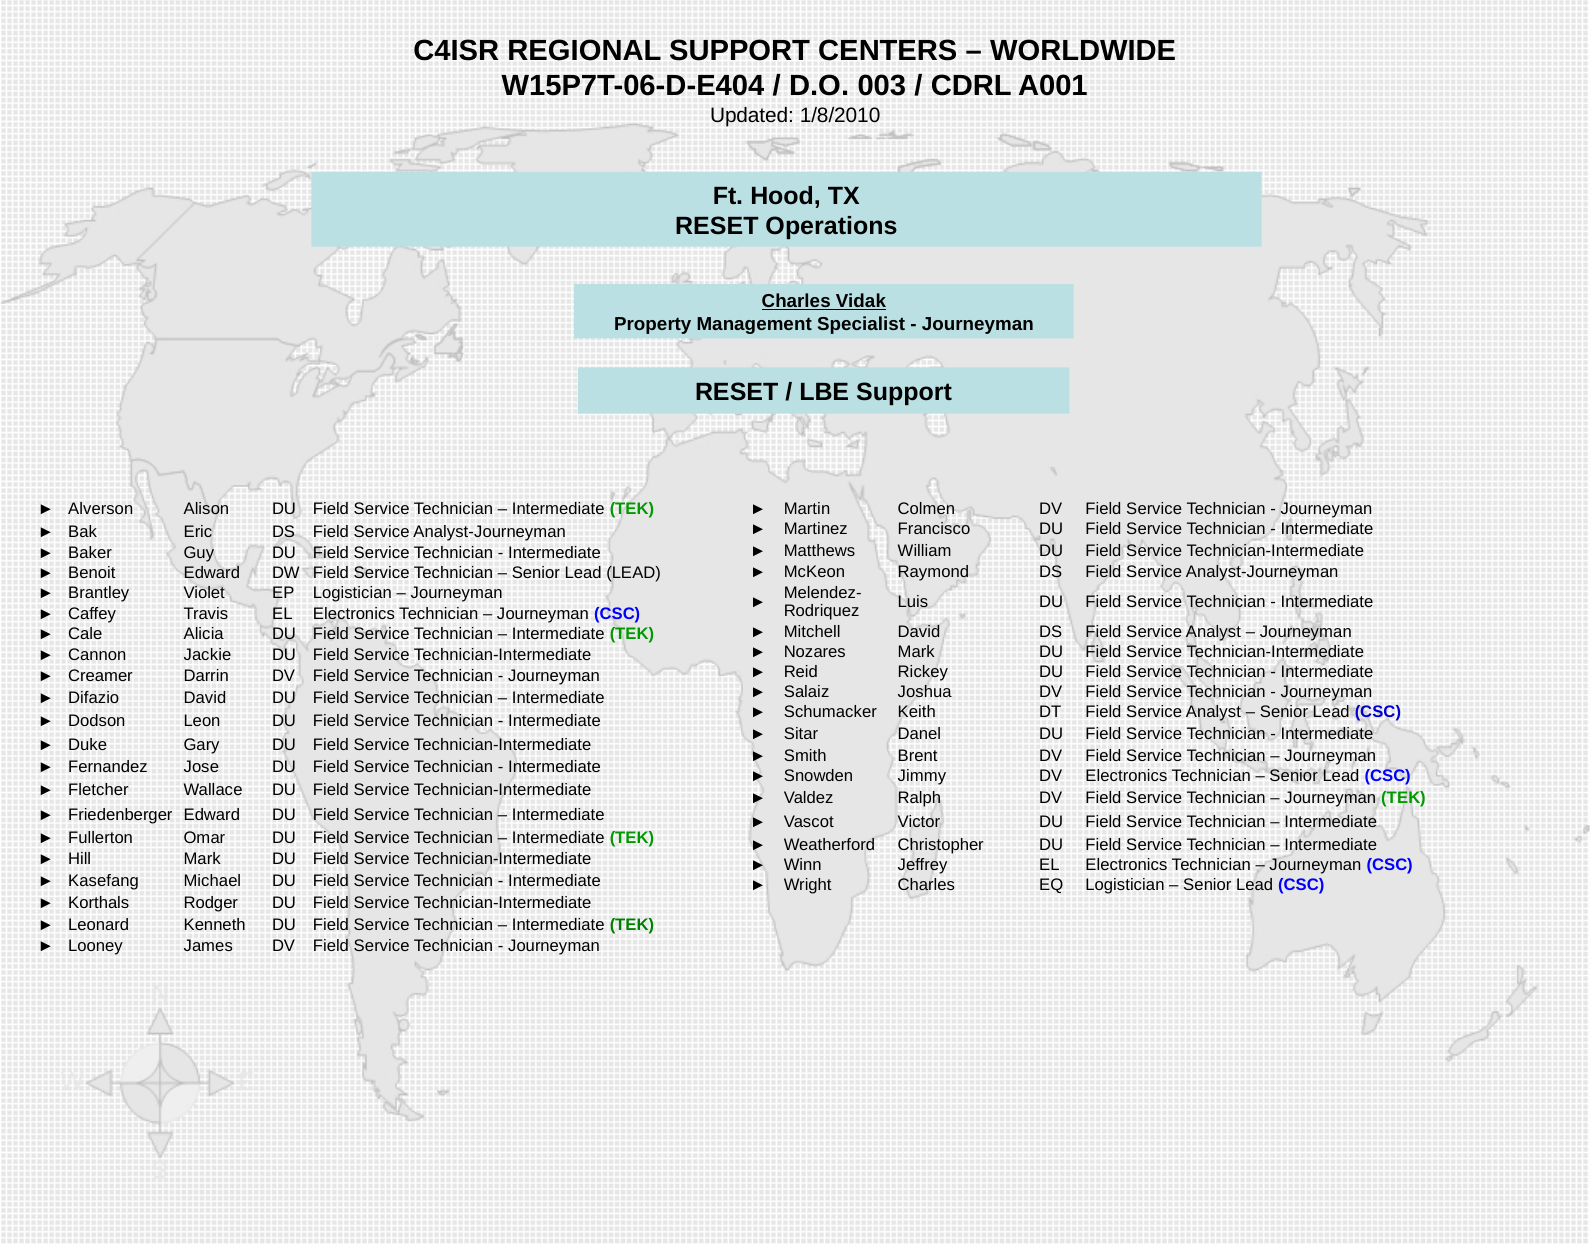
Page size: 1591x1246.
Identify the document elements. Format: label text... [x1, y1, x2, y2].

table_cell Victor [898, 810, 1039, 834]
table_cell Logistician – Journeyman [313, 583, 746, 603]
table_cell EP [272, 583, 313, 603]
table_cell ► [38, 624, 68, 644]
table_cell DU [272, 803, 313, 827]
table_cell ► [750, 746, 784, 766]
table_cell Matthews [784, 539, 898, 562]
table_cell Kenneth [183, 915, 272, 935]
table_cell Travis [183, 603, 272, 624]
table_cell Field Service Technician-Intermediate [313, 644, 746, 665]
table_cell ► [38, 915, 68, 935]
table_cell ► [38, 892, 68, 915]
table_cell Joshua [898, 682, 1039, 702]
table_cell Jeffrey [898, 855, 1039, 875]
table_cell ► [38, 521, 68, 542]
table_cell ► [750, 539, 784, 562]
table_cell ► [750, 766, 784, 786]
table_cell Benoit [68, 563, 183, 583]
table_cell Looney [68, 935, 183, 958]
table_header ► [750, 498, 784, 519]
table_cell ► [750, 875, 784, 895]
table_cell David [898, 622, 1039, 642]
table_cell DU [1039, 582, 1085, 622]
table_cell ► [38, 849, 68, 869]
table_cell DV [272, 665, 313, 687]
table_cell DV [272, 935, 313, 958]
table_cell Weatherford [784, 834, 898, 855]
table_cell DU [272, 827, 313, 849]
table_cell Wallace [183, 776, 272, 803]
table_cell ► [38, 869, 68, 892]
table_cell Field Service Technician – Journeyman (TEK) [1085, 786, 1555, 810]
table_cell DS [1039, 622, 1085, 642]
table_cell ► [38, 665, 68, 687]
table_cell ► [750, 722, 784, 746]
table_cell Field Service Technician – Intermediate (TEK) [313, 915, 746, 935]
table_cell Field Service Technician - Journeyman [313, 665, 746, 687]
table_cell ► [750, 582, 784, 622]
table_cell ► [750, 662, 784, 682]
table_cell ► [38, 603, 68, 624]
table_cell McKeon [784, 562, 898, 582]
table_cell ► [750, 622, 784, 642]
table_cell Fernandez [68, 756, 183, 776]
table_cell DV [1039, 682, 1085, 702]
table_cell Friedenberger [68, 803, 183, 827]
table_cell ► [38, 563, 68, 583]
text_box C4ISR REGIONAL SUPPORT CENTERS – WORLDWIDE W15P7T-06-D-E404 / D.O. 003 / CDRL A001 Updated: 1/8/2010 [413, 31, 1177, 127]
table_cell Field Service Technician – Intermediate [313, 803, 746, 827]
table_cell Field Service Technician - Journeyman [1085, 682, 1555, 702]
table_cell DV [1039, 746, 1085, 766]
table_cell Smith [784, 746, 898, 766]
table_cell DS [272, 521, 313, 542]
table_cell Field Service Technician-Intermediate [313, 732, 746, 756]
table_cell EL [1039, 855, 1085, 875]
table_header Colmen [898, 498, 1039, 519]
table_cell ► [750, 855, 784, 875]
text_box RESET / LBE Support [577, 367, 1070, 414]
table_header DV [1039, 498, 1085, 519]
table_cell Mark [183, 849, 272, 869]
table_cell DU [272, 776, 313, 803]
table_cell Cannon [68, 644, 183, 665]
table_cell Field Service Technician - Intermediate [1085, 519, 1555, 539]
table_cell DU [272, 687, 313, 709]
table_cell Brent [898, 746, 1039, 766]
table_header Field Service Technician – Intermediate (TEK) [313, 496, 746, 521]
table_cell DU [1039, 539, 1085, 562]
table_cell Field Service Technician – Intermediate (TEK) [313, 624, 746, 644]
table_cell DU [1039, 662, 1085, 682]
table_cell Ralph [898, 786, 1039, 810]
text_box Ft. Hood, TX RESET Operations [311, 171, 1262, 247]
table_cell DU [272, 624, 313, 644]
table_cell DU [272, 542, 313, 563]
table_cell ► [38, 583, 68, 603]
table_cell Field Service Technician - Intermediate [313, 756, 746, 776]
table_cell Alicia [183, 624, 272, 644]
table_cell Danel [898, 722, 1039, 746]
table_cell Field Service Technician - Intermediate [313, 869, 746, 892]
table_cell Wright [784, 875, 898, 895]
table_cell Caffey [68, 603, 183, 624]
table_cell David [183, 687, 272, 709]
table_cell DU [1039, 810, 1085, 834]
text_box Charles Vidak Property Management Specialist - Journeyman [574, 284, 1074, 339]
table_cell Jackie [183, 644, 272, 665]
table_cell DU [272, 709, 313, 732]
table_cell DU [272, 756, 313, 776]
table_cell Christopher [898, 834, 1039, 855]
table_cell Difazio [68, 687, 183, 709]
table_cell Electronics Technician – Senior Lead (CSC) [1085, 766, 1555, 786]
table_cell ► [38, 803, 68, 827]
table_header Martin [784, 498, 898, 519]
table_cell Guy [183, 542, 272, 563]
table_cell Logistician – Senior Lead (CSC) [1085, 875, 1555, 895]
table_cell DS [1039, 562, 1085, 582]
table_cell DU [272, 892, 313, 915]
table_cell Field Service Technician – Intermediate [1085, 834, 1555, 855]
table_cell Francisco [898, 519, 1039, 539]
table_cell Keith [898, 702, 1039, 722]
table_cell Field Service Technician – Intermediate [313, 687, 746, 709]
table_cell ► [38, 542, 68, 563]
table_cell Electronics Technician – Journeyman (CSC) [313, 603, 746, 624]
table_cell Fletcher [68, 776, 183, 803]
table_cell Rickey [898, 662, 1039, 682]
table_cell Mitchell [784, 622, 898, 642]
table_cell DU [272, 869, 313, 892]
table_cell James [183, 935, 272, 958]
table_cell Leon [183, 709, 272, 732]
table_cell Rodger [183, 892, 272, 915]
table_cell Brantley [68, 583, 183, 603]
table_cell Charles [898, 875, 1039, 895]
table_cell Salaiz [784, 682, 898, 702]
table_cell Field Service Technician - Journeyman [313, 935, 746, 958]
table_cell DU [272, 644, 313, 665]
table_cell Omar [183, 827, 272, 849]
table_cell Creamer [68, 665, 183, 687]
table_cell ► [750, 682, 784, 702]
table_cell Dodson [68, 709, 183, 732]
table_cell Duke [68, 732, 183, 756]
table_cell DU [272, 732, 313, 756]
table_cell DU [1039, 722, 1085, 746]
table_cell DU [272, 849, 313, 869]
table_cell Reid [784, 662, 898, 682]
table_cell Korthals [68, 892, 183, 915]
table_cell ► [38, 756, 68, 776]
table_cell ► [750, 702, 784, 722]
table_cell ► [750, 562, 784, 582]
table_cell Mark [898, 642, 1039, 662]
table_cell Hill [68, 849, 183, 869]
table_cell Field Service Technician – Intermediate [1085, 810, 1555, 834]
table_cell Bak [68, 521, 183, 542]
table_cell ► [750, 786, 784, 810]
table_cell Field Service Technician – Senior Lead (LEAD) [313, 563, 746, 583]
table_cell EL [272, 603, 313, 624]
table_cell Vascot [784, 810, 898, 834]
table_cell Electronics Technician – Journeyman (CSC) [1085, 855, 1555, 875]
table_cell EQ [1039, 875, 1085, 895]
table_cell Field Service Analyst – Journeyman [1085, 622, 1555, 642]
table_cell Field Service Technician - Intermediate [1085, 662, 1555, 682]
table_cell Michael [183, 869, 272, 892]
table_cell Edward [183, 563, 272, 583]
table_cell Jose [183, 756, 272, 776]
table_cell Kasefang [68, 869, 183, 892]
table_cell ► [750, 834, 784, 855]
table_cell Martinez [784, 519, 898, 539]
table_cell DV [1039, 766, 1085, 786]
table_cell DU [1039, 642, 1085, 662]
table_cell Field Service Technician-Intermediate [313, 776, 746, 803]
table_header ► [38, 496, 68, 521]
table_cell Snowden [784, 766, 898, 786]
table_cell Cale [68, 624, 183, 644]
table_cell Leonard [68, 915, 183, 935]
table_cell Field Service Technician - Intermediate [313, 542, 746, 563]
table_cell Field Service Technician - Intermediate [313, 709, 746, 732]
table_cell Gary [183, 732, 272, 756]
table_cell Luis [898, 582, 1039, 622]
table_cell Baker [68, 542, 183, 563]
table_header Alverson [68, 496, 183, 521]
table_cell ► [38, 935, 68, 958]
table_cell ► [38, 732, 68, 756]
table_cell ► [750, 519, 784, 539]
table_cell Valdez [784, 786, 898, 810]
table_cell Field Service Analyst – Senior Lead (CSC) [1085, 702, 1555, 722]
table_cell DU [272, 915, 313, 935]
table_header Alison [183, 496, 272, 521]
table_cell ► [38, 709, 68, 732]
table_cell Field Service Technician - Intermediate [1085, 582, 1555, 622]
table_header Field Service Technician - Journeyman [1085, 498, 1555, 519]
table_cell ► [750, 642, 784, 662]
table_cell Jimmy [898, 766, 1039, 786]
table_cell Darrin [183, 665, 272, 687]
table_cell DT [1039, 702, 1085, 722]
table_cell Sitar [784, 722, 898, 746]
table_cell ► [38, 644, 68, 665]
table_cell DU [1039, 519, 1085, 539]
table_cell Field Service Technician – Intermediate (TEK) [313, 827, 746, 849]
table_cell Winn [784, 855, 898, 875]
table_cell Field Service Technician - Intermediate [1085, 722, 1555, 746]
table_cell Field Service Analyst-Journeyman [1085, 562, 1555, 582]
table_cell Nozares [784, 642, 898, 662]
table_cell Field Service Technician-Intermediate [1085, 539, 1555, 562]
table_cell Eric [183, 521, 272, 542]
table_cell Raymond [898, 562, 1039, 582]
table_cell ► [38, 827, 68, 849]
table_cell William [898, 539, 1039, 562]
table_cell ► [38, 687, 68, 709]
table_cell Field Service Technician-Intermediate [313, 849, 746, 869]
table_cell DU [1039, 834, 1085, 855]
table_cell Edward [183, 803, 272, 827]
picture [0, 0, 1591, 1245]
table_cell Fullerton [68, 827, 183, 849]
table_cell DW [272, 563, 313, 583]
table_header DU [272, 496, 313, 521]
table_cell Melendez- Rodriquez [784, 582, 898, 622]
table_cell Field Service Technician-Intermediate [313, 892, 746, 915]
table_cell Schumacker [784, 702, 898, 722]
table_cell ► [38, 776, 68, 803]
table_cell Field Service Technician-Intermediate [1085, 642, 1555, 662]
table_cell Violet [183, 583, 272, 603]
table_cell DV [1039, 786, 1085, 810]
table_cell ► [750, 810, 784, 834]
table_cell Field Service Technician – Journeyman [1085, 746, 1555, 766]
table_cell Field Service Analyst-Journeyman [313, 521, 746, 542]
